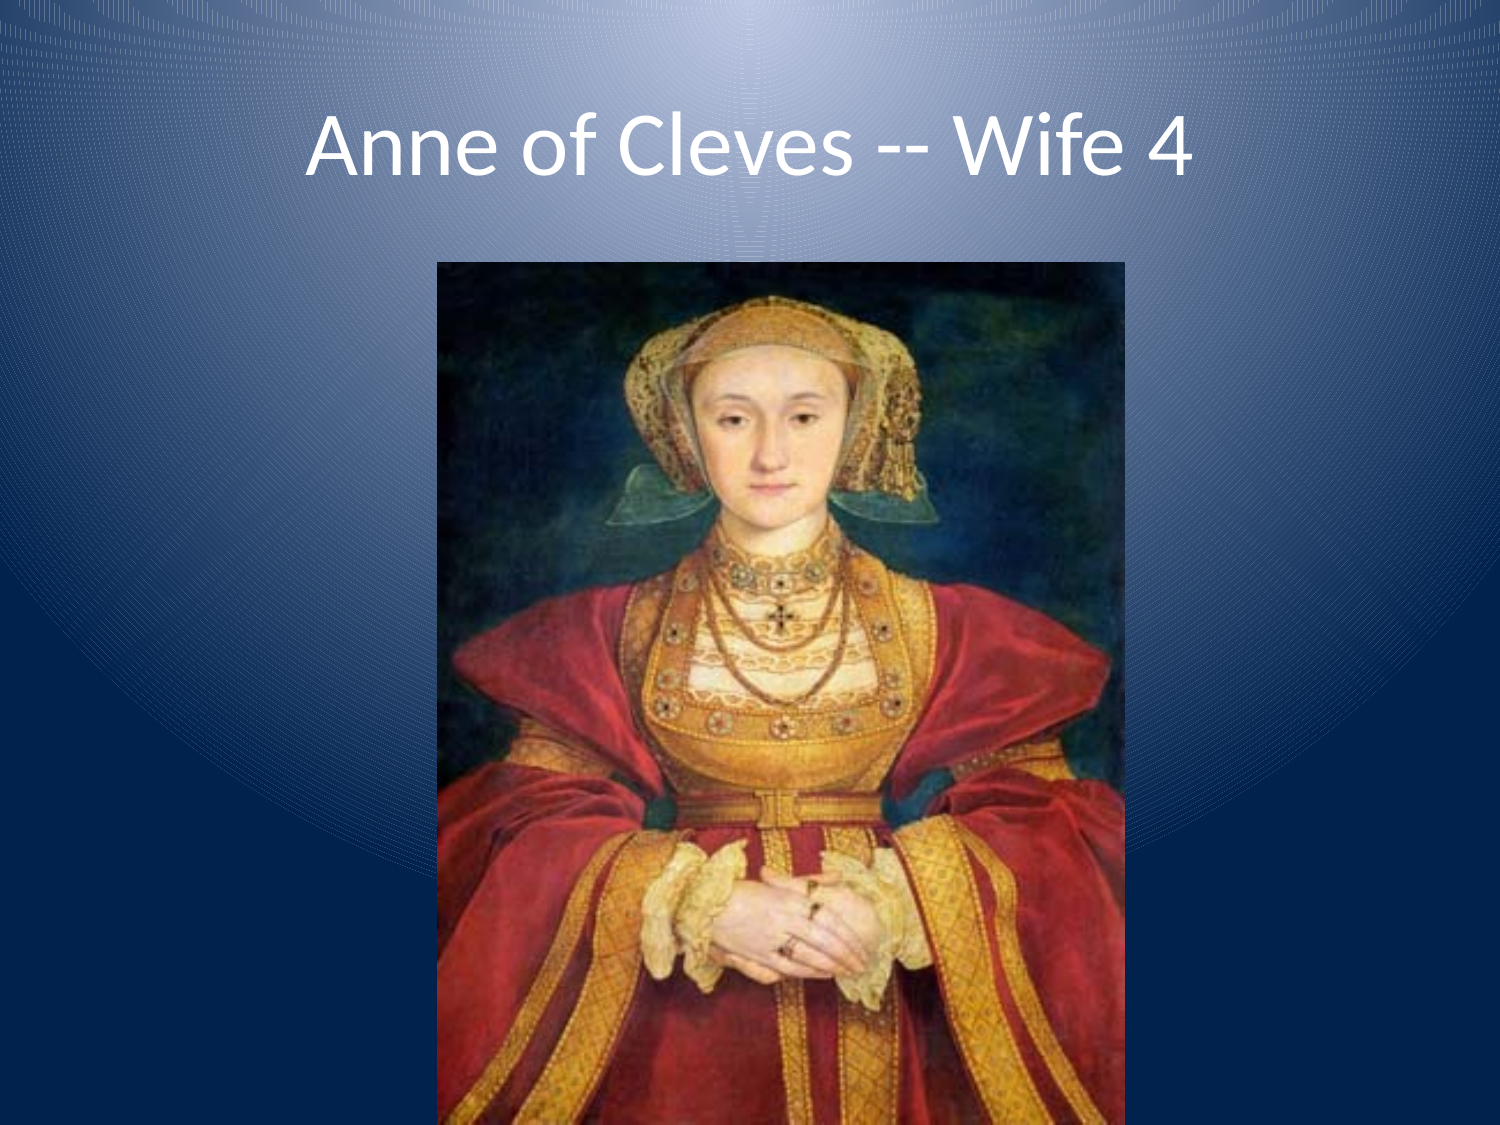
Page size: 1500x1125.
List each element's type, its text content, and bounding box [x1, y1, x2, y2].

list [437, 262, 1126, 1125]
title Anne of Cleves -- Wife 4 [75, 45, 1425, 233]
